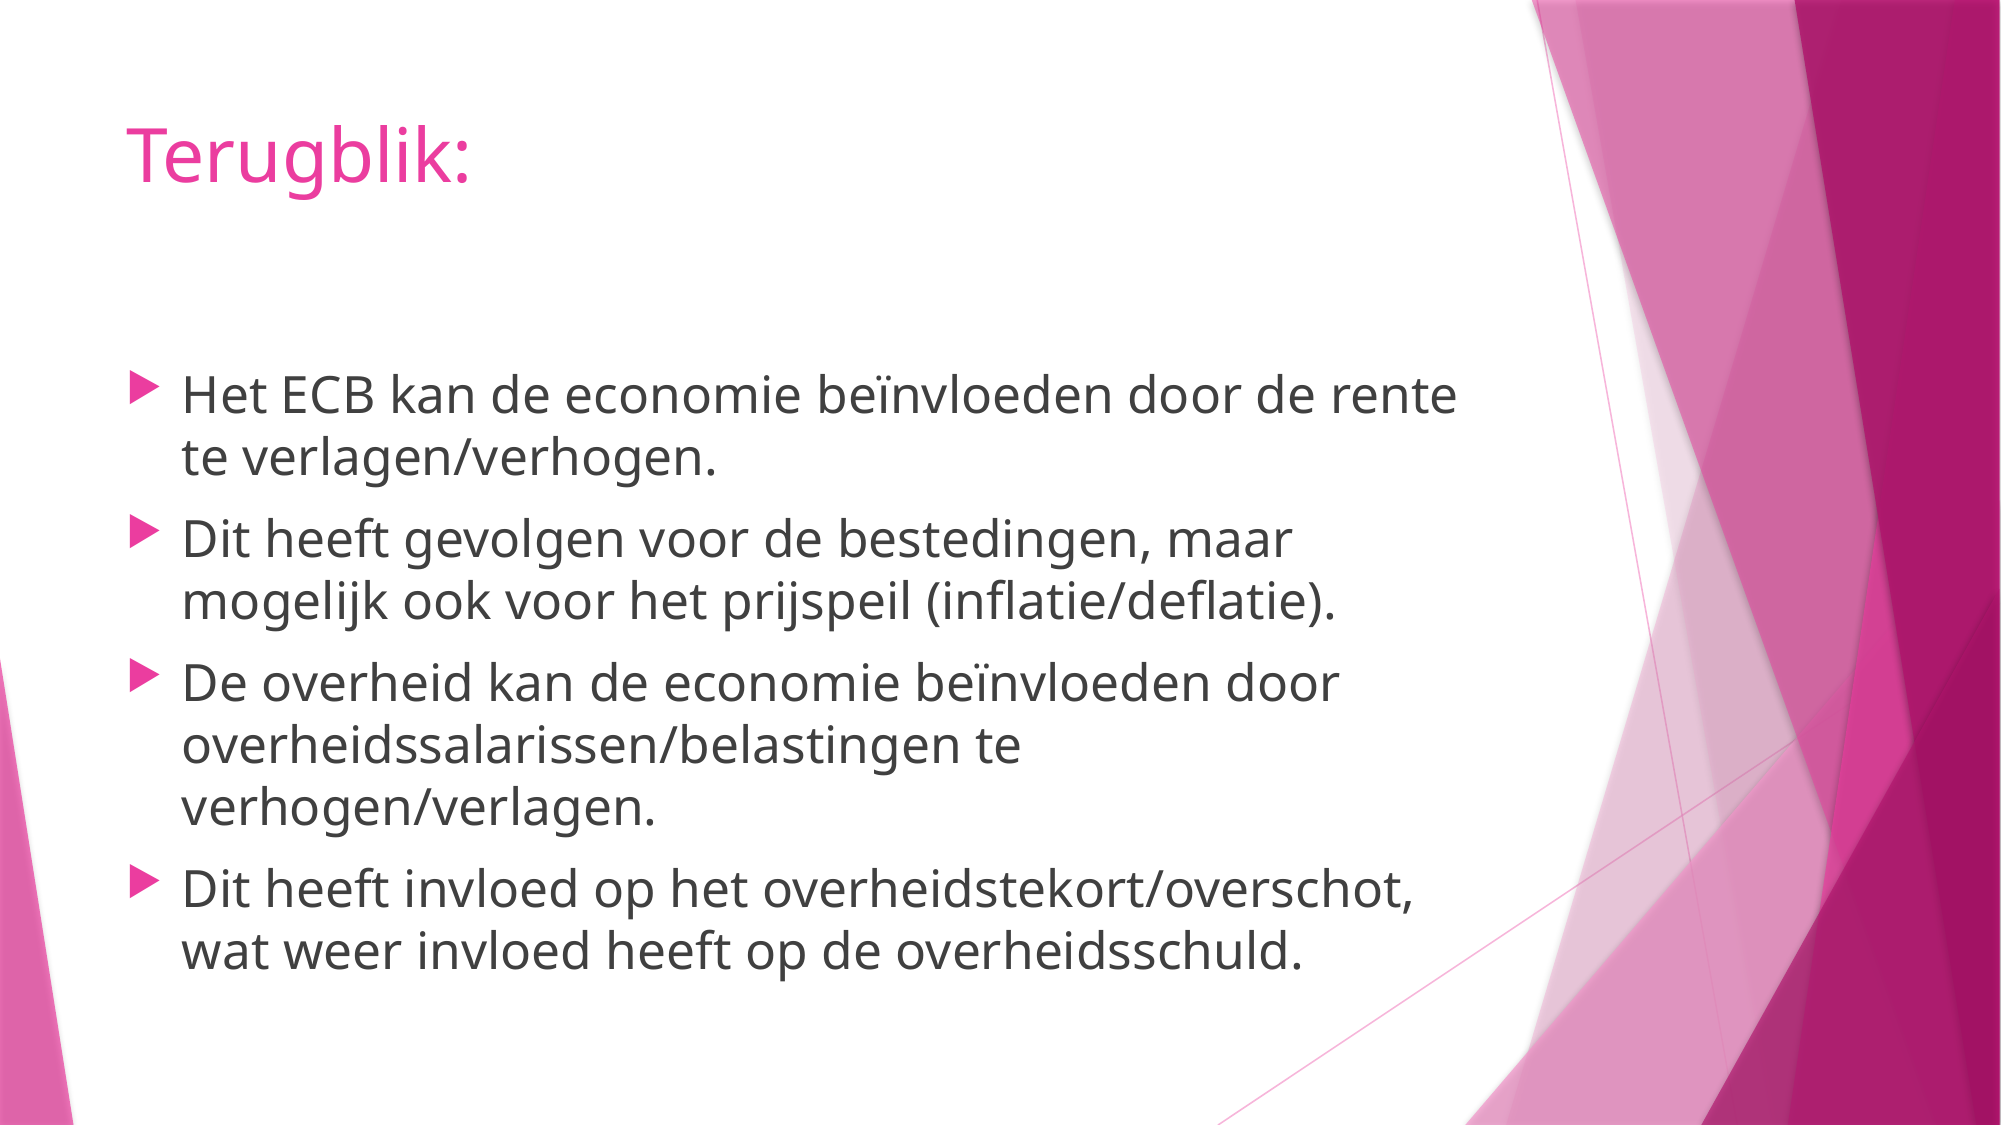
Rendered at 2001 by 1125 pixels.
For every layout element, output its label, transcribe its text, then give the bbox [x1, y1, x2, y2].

title Terugblik: [111, 99, 1522, 317]
list Het ECB kan de economie beïnvloeden door de rente te verlagen/verhogen. Dit heeft gevolgen voor de bestedingen, maar mogelijk ook voor het prijspeil (inflatie/deflatie). De overheid kan de economie beïnvloeden door overheidssalarissen/belastingen te verhogen/verlagen. Dit heeft invloed op het overheidstekort/overschot, wat weer invloed heeft op de overheidsschuld. [111, 354, 1522, 992]
